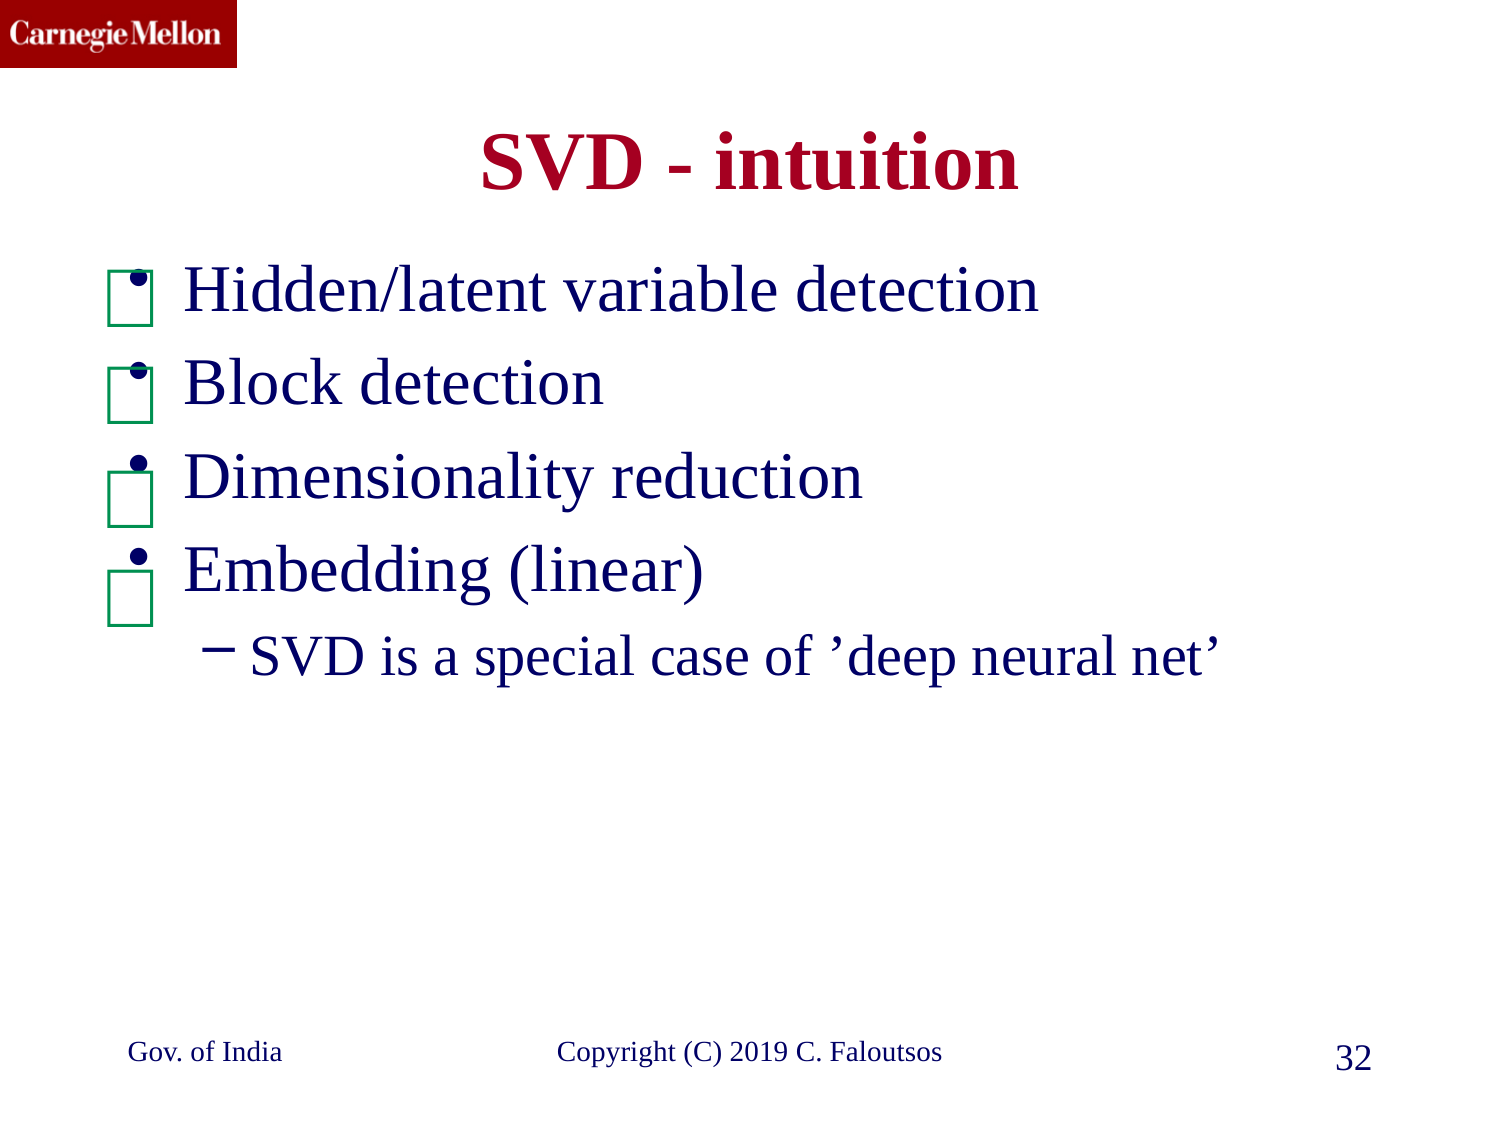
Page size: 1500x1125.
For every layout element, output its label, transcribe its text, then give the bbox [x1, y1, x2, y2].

text_box ✅ [85, 236, 178, 334]
text_box ✅ [85, 437, 178, 536]
picture [0, 0, 237, 68]
slide_number 32 [1074, 1024, 1388, 1101]
list Hidden/latent variable detection Block detection Dimensionality reduction Embedding (linear) SVD is a special case of ’deep neural net’ [112, 237, 1388, 1001]
title SVD - intuition [112, 99, 1388, 213]
slide_number Gov. of India [112, 1024, 426, 1101]
footer Copyright (C) 2019 C. Faloutsos [512, 1024, 988, 1101]
text_box ✅ [85, 536, 178, 652]
text_box ✅ [85, 334, 178, 437]
